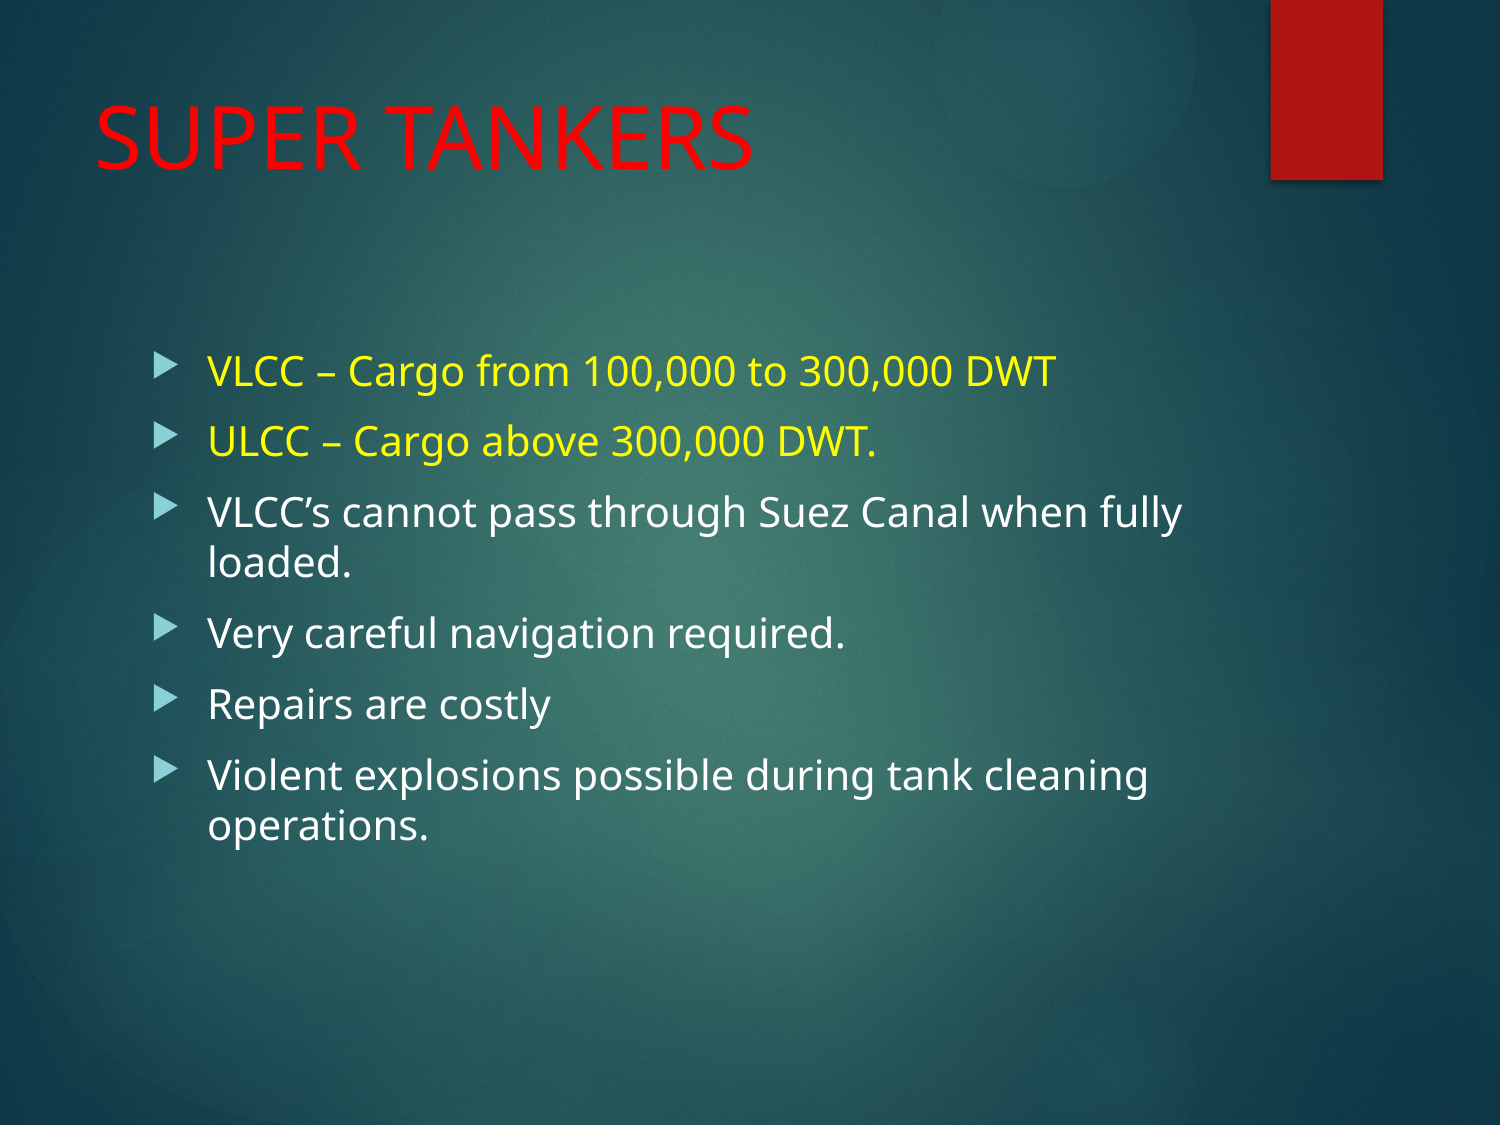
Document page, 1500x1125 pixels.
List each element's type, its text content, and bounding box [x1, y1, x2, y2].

list VLCC – Cargo from 100,000 to 300,000 DWT ULCC – Cargo above 300,000 DWT. VLCC’s cannot pass through Suez Canal when fully loaded. Very careful navigation required. Repairs are costly Violent explosions possible during tank cleaning operations. [135, 336, 1237, 1025]
title SUPER TANKERS [79, 74, 1237, 304]
